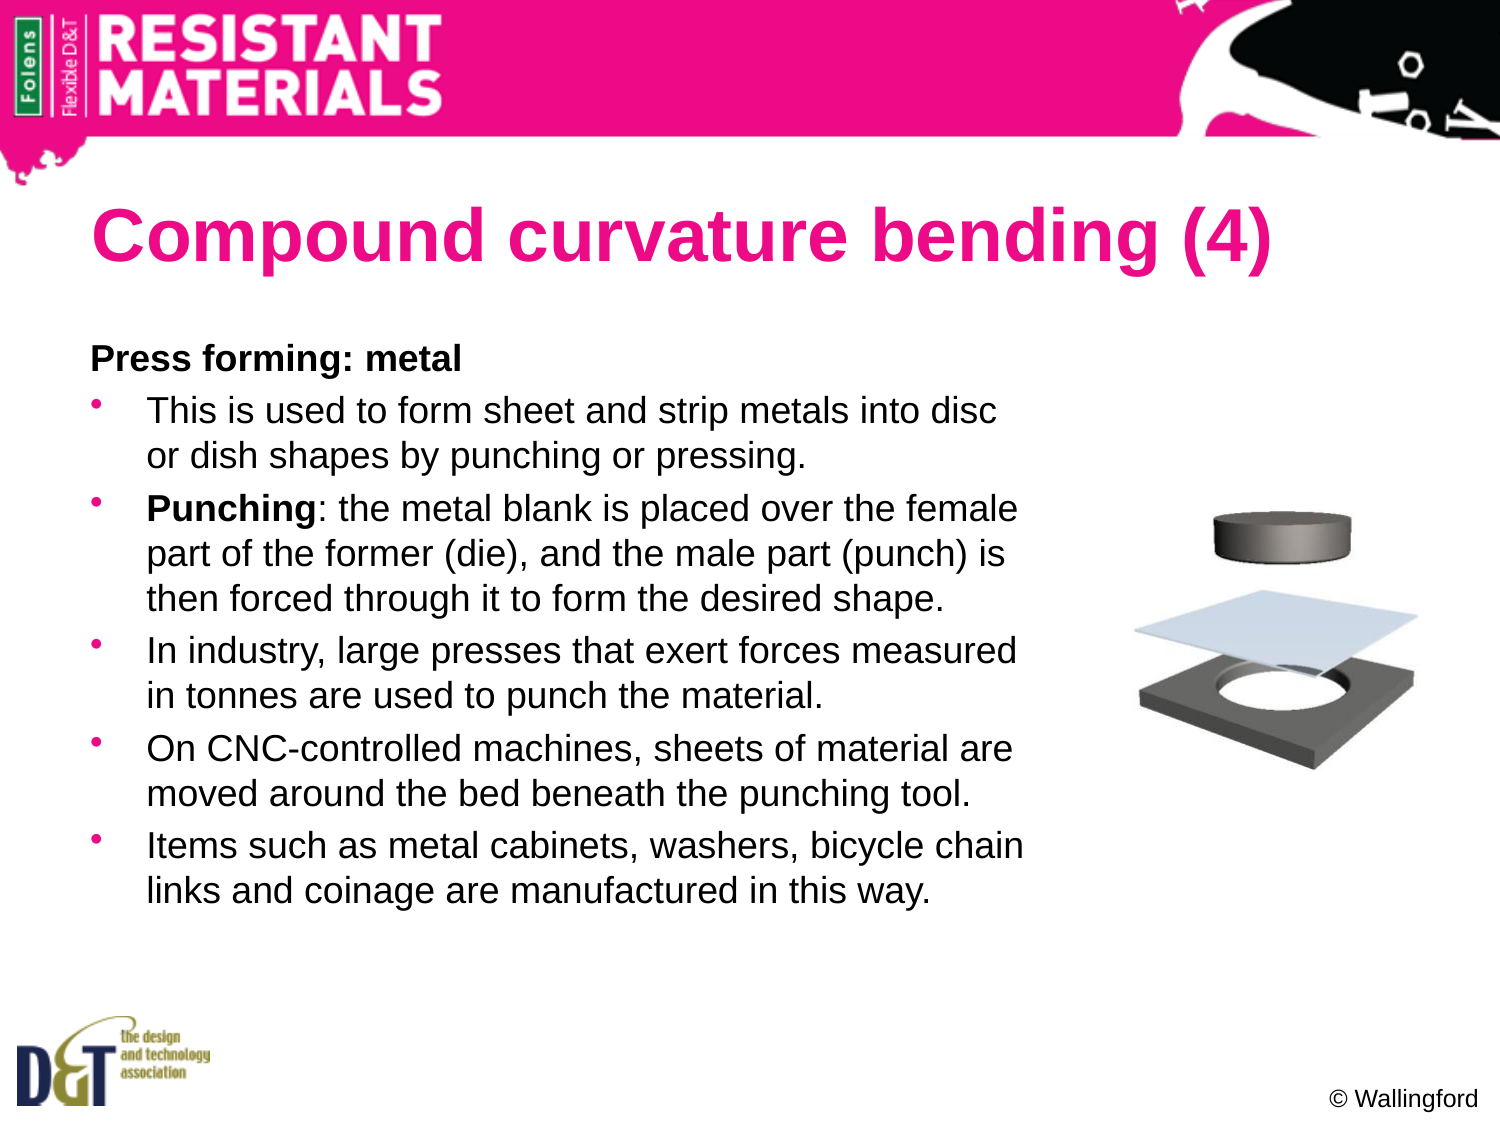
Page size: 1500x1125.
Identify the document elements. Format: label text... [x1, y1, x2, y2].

list Press forming: metal This is used to form sheet and strip metals into disc or dish shapes by punching or pressing. Punching: the metal blank is placed over the female part of the former (die), and the male part (punch) is then forced through it to form the desired shape. In industry, large presses that exert forces measured in tonnes are used to punch the material. On CNC-controlled machines, sheets of material are moved around the bed beneath the punching tool. Items such as metal cabinets, washers, bicycle chain links and coinage are manufactured in this way. [75, 326, 1046, 1005]
text_box © Wallingford [1257, 1074, 1495, 1125]
picture [0, 0, 1500, 1125]
title Compound curvature bending (4) [76, 160, 1427, 301]
